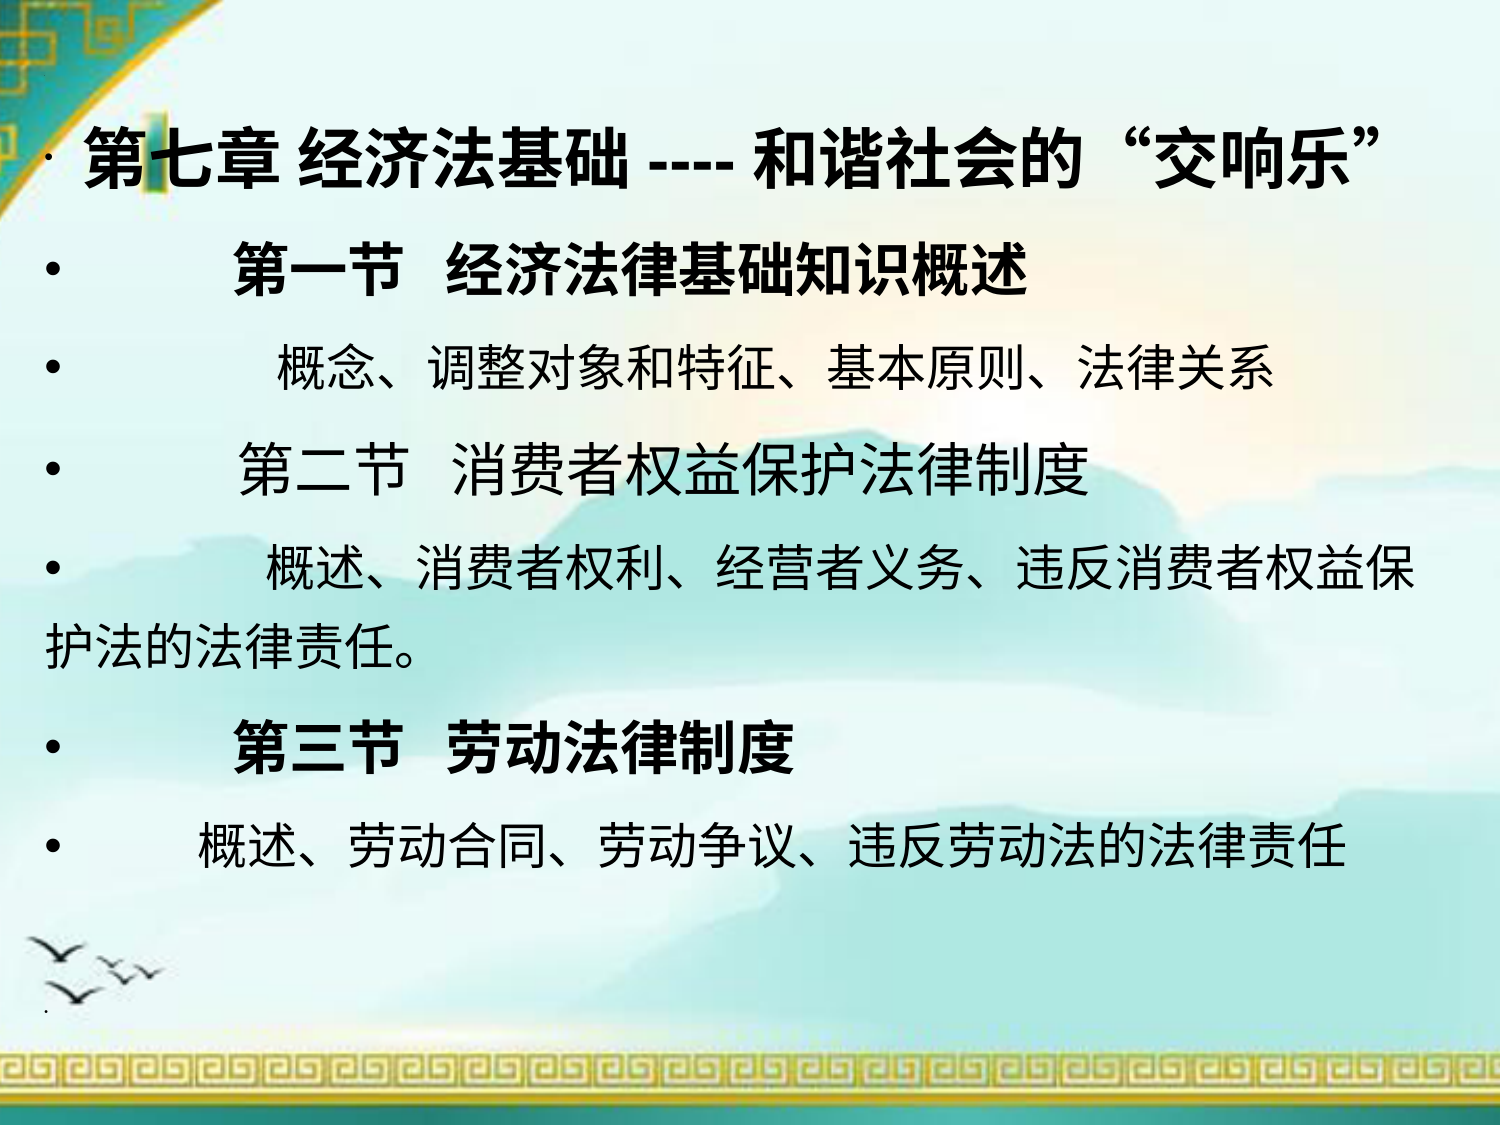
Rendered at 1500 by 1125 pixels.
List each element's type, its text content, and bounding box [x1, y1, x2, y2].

list 第七章 经济法基础----和谐社会的“交响乐” 第一节 经济法律基础知识概述 概念、调整对象和特征、基本原则、法律关系 第二节 消费者权益保护法律制度 概述、消费者权利、经营者义务、违反消费者权益保护法的法律责任。 第三节 劳动法律制度 概述、劳动合同、劳动争议、违反劳动法的法律责任 [29, 66, 1471, 1028]
picture [0, 0, 1500, 1125]
